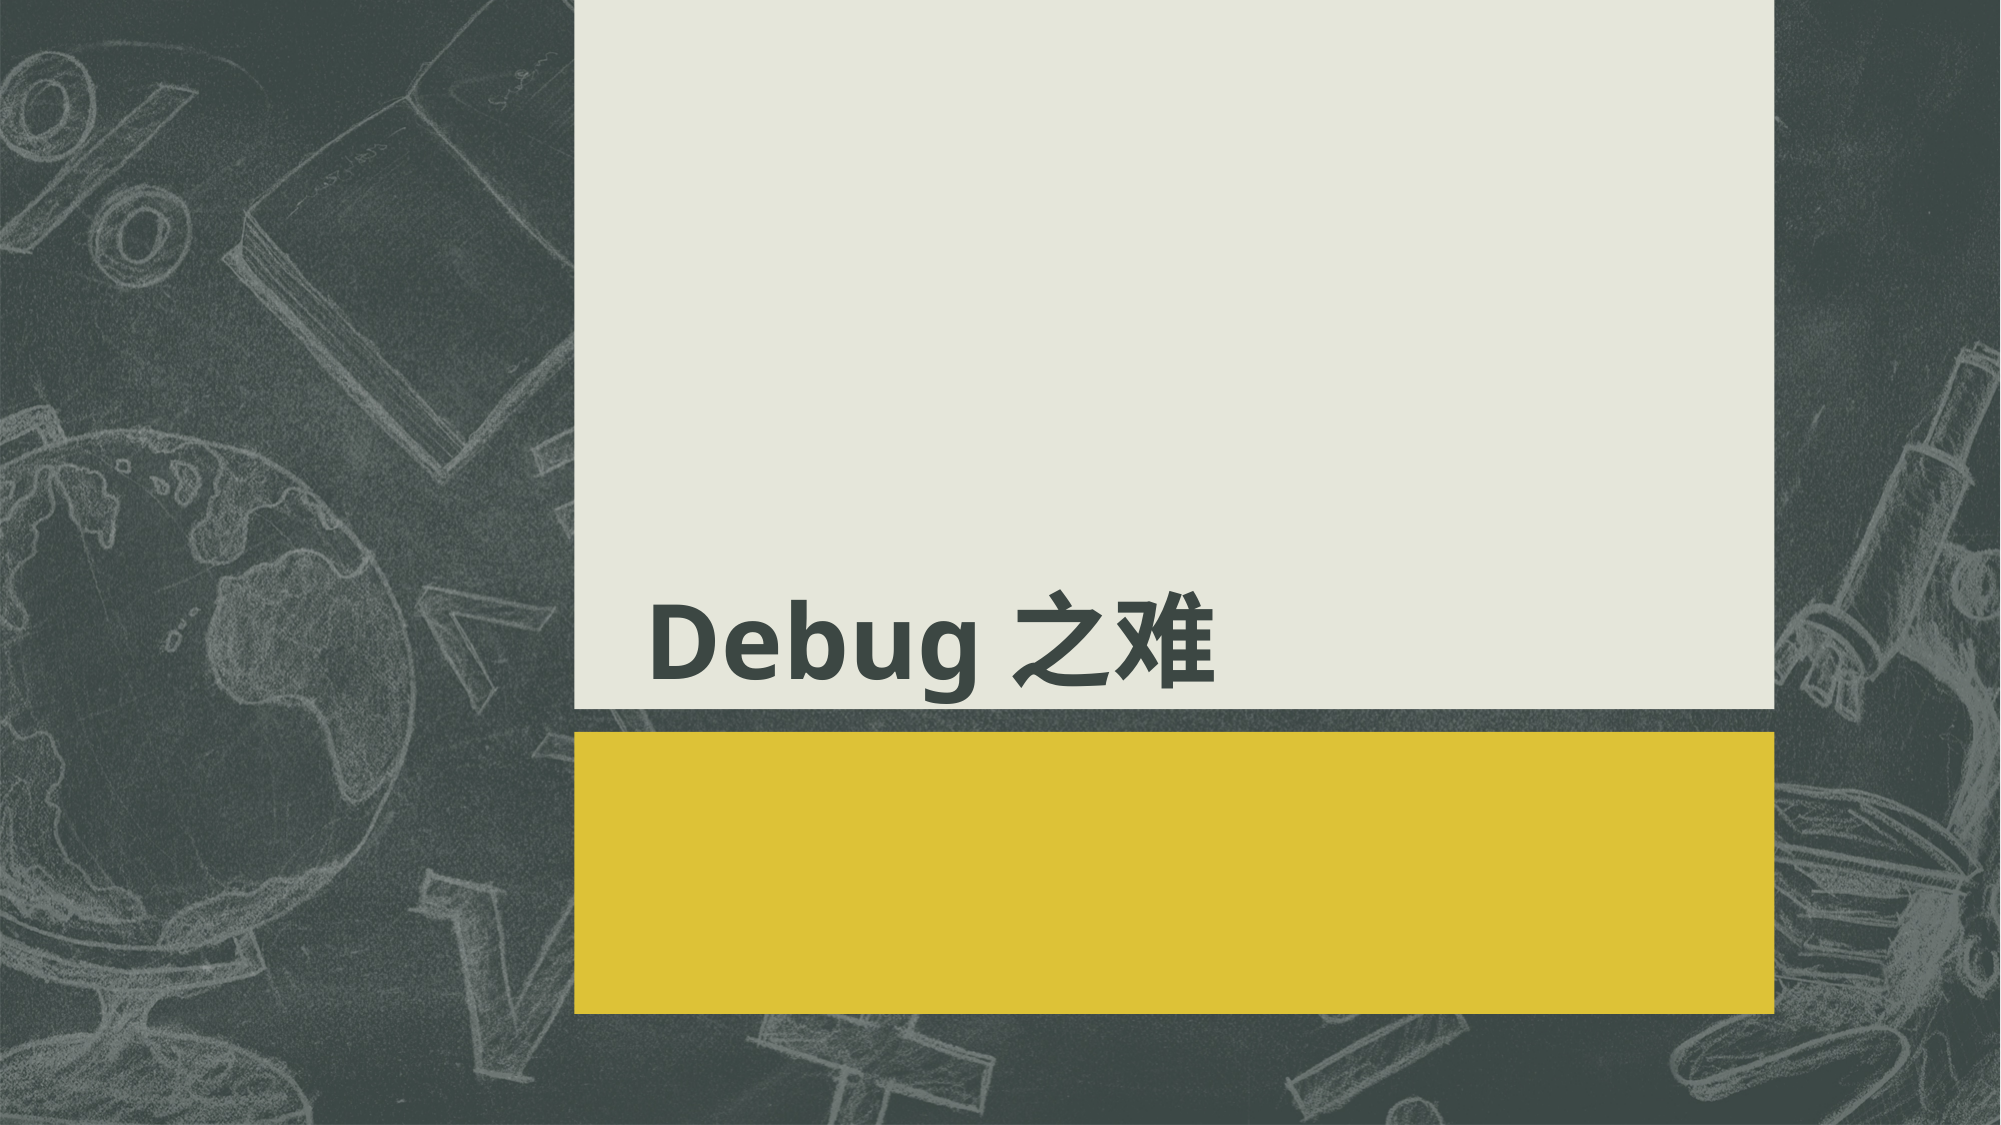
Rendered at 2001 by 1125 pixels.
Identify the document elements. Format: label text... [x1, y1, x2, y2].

title Debug之难 [629, 107, 1713, 710]
picture [0, 0, 2001, 1125]
